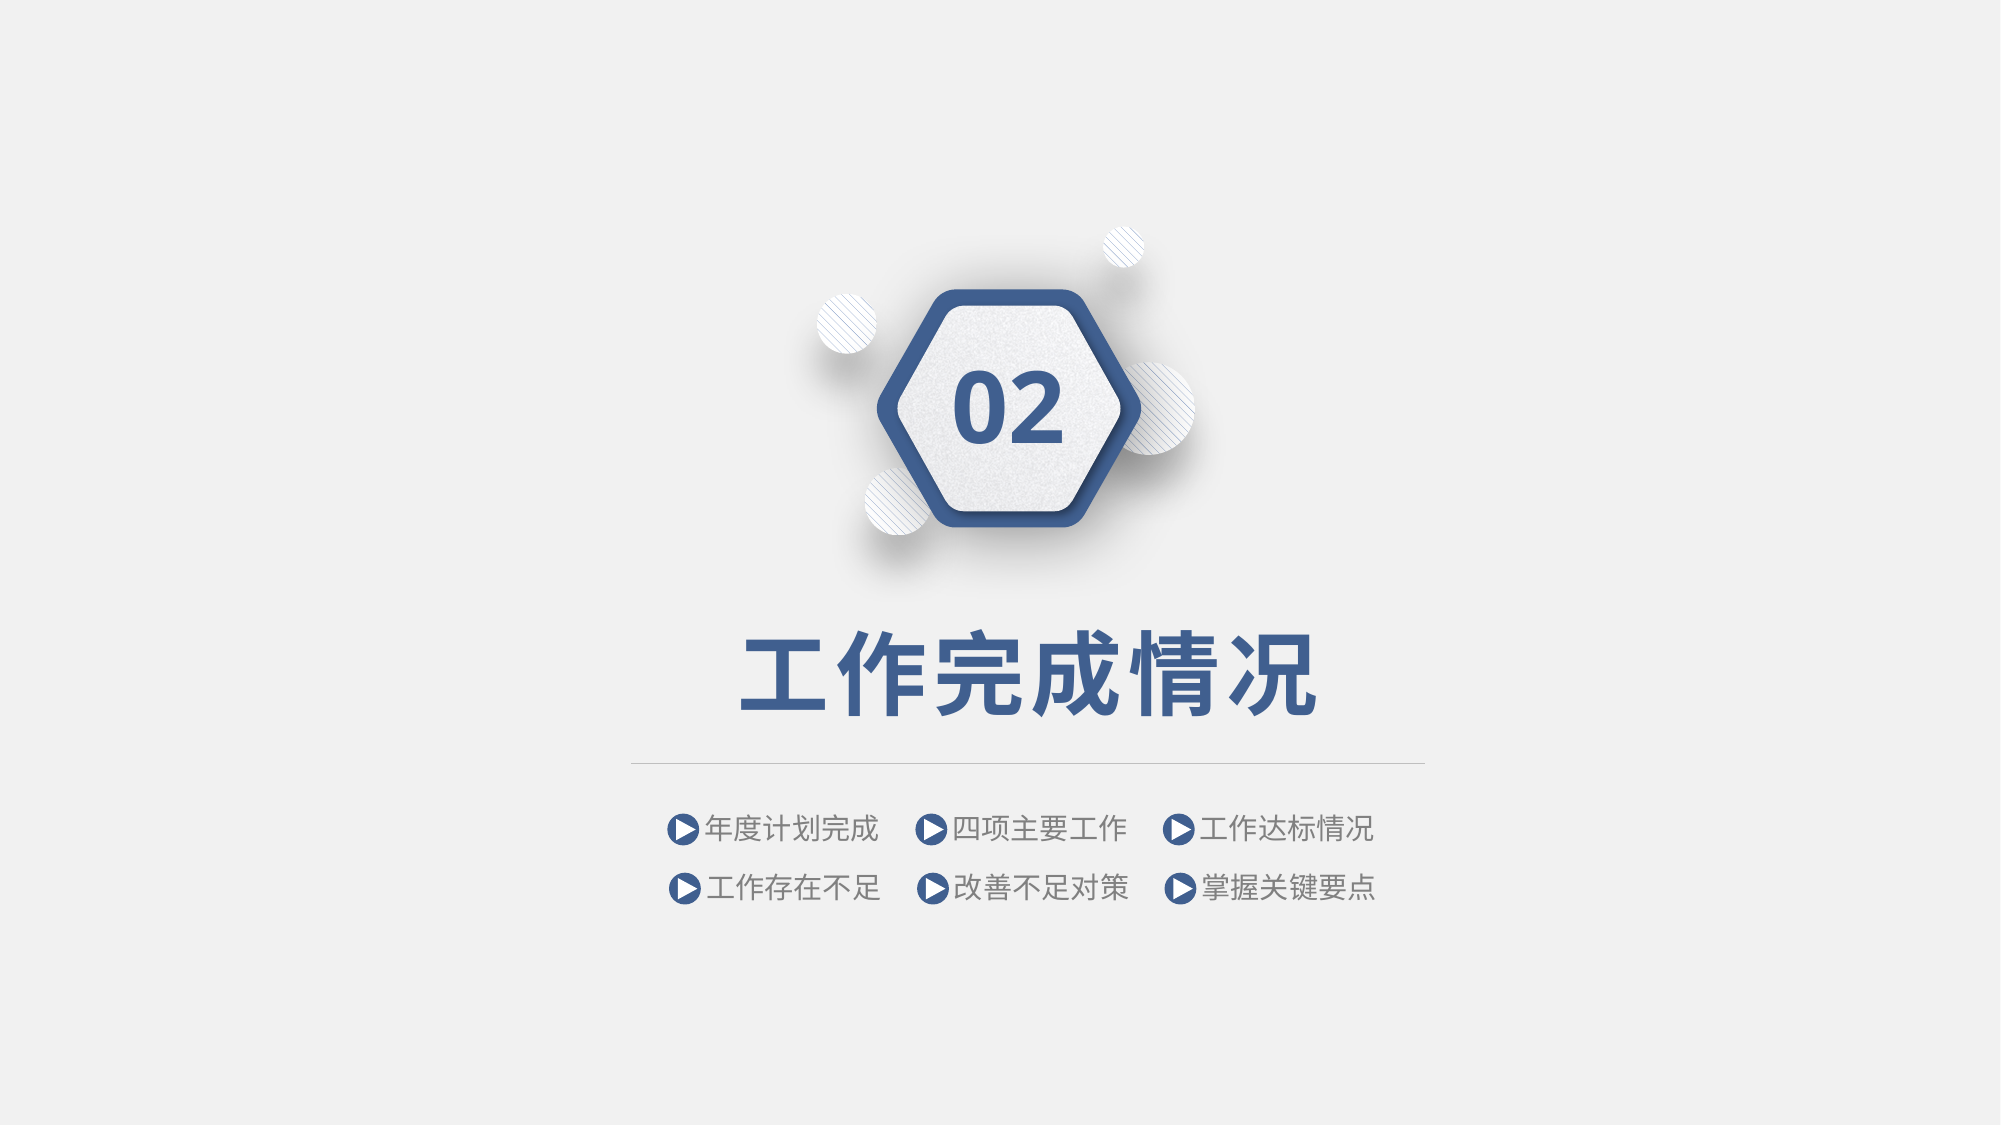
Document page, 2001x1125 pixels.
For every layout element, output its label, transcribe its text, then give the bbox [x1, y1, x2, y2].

text_box [864, 484, 870, 520]
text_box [876, 289, 1142, 528]
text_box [1164, 810, 1401, 846]
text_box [669, 810, 906, 846]
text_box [1166, 869, 1403, 906]
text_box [917, 810, 1154, 846]
text_box 工作完成情况 [652, 609, 1405, 735]
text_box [918, 869, 1156, 906]
text_box [1103, 226, 1145, 268]
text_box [670, 869, 908, 906]
text_box [1177, 371, 1195, 438]
text_box [816, 293, 871, 354]
